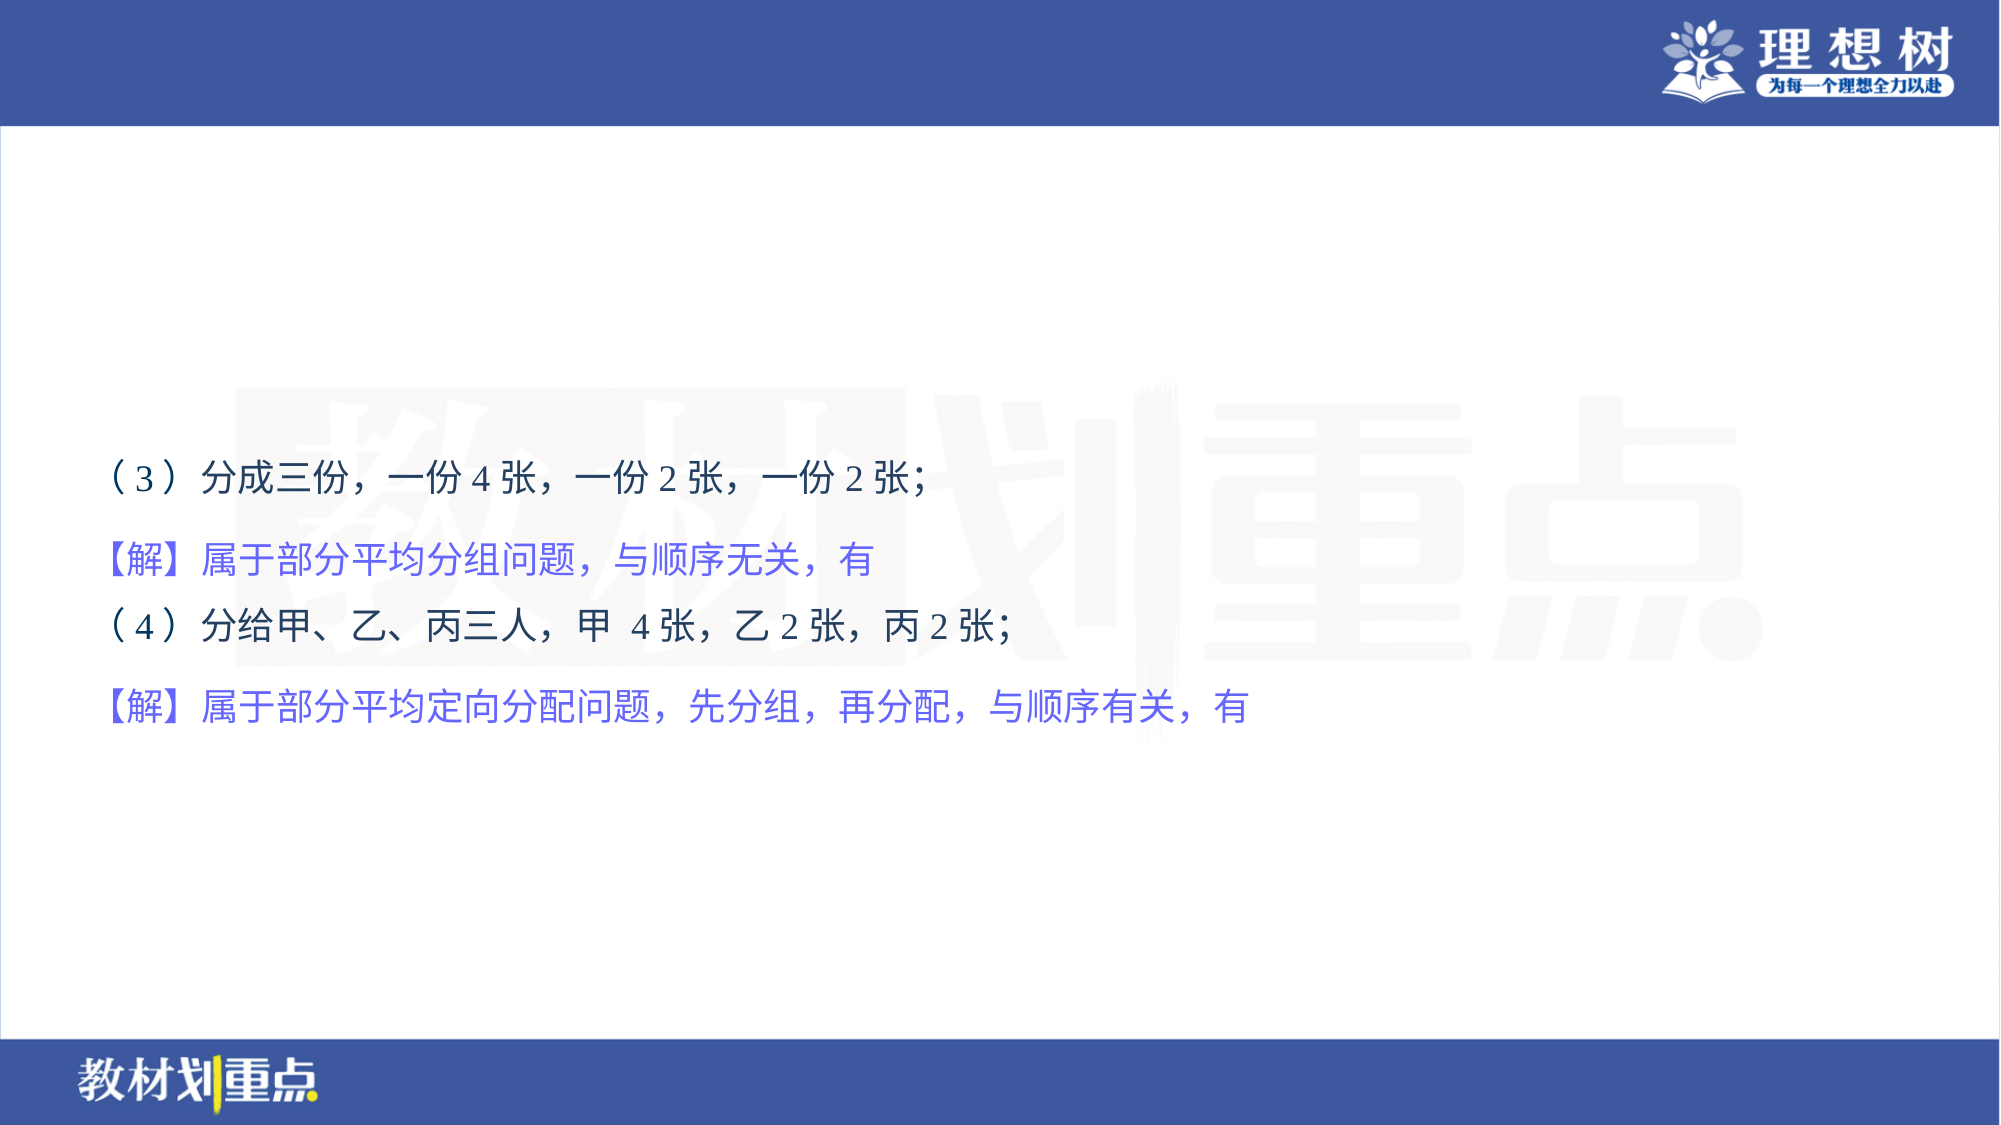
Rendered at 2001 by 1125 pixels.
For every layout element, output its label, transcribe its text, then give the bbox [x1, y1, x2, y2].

text_box （3）分成三份，一份4张，一份2张，一份2张； [88, 432, 1911, 492]
text_box （4）分给甲、乙、丙三人，甲 4张，乙2张，丙2张； [88, 580, 1911, 641]
picture [0, 0, 2000, 1125]
